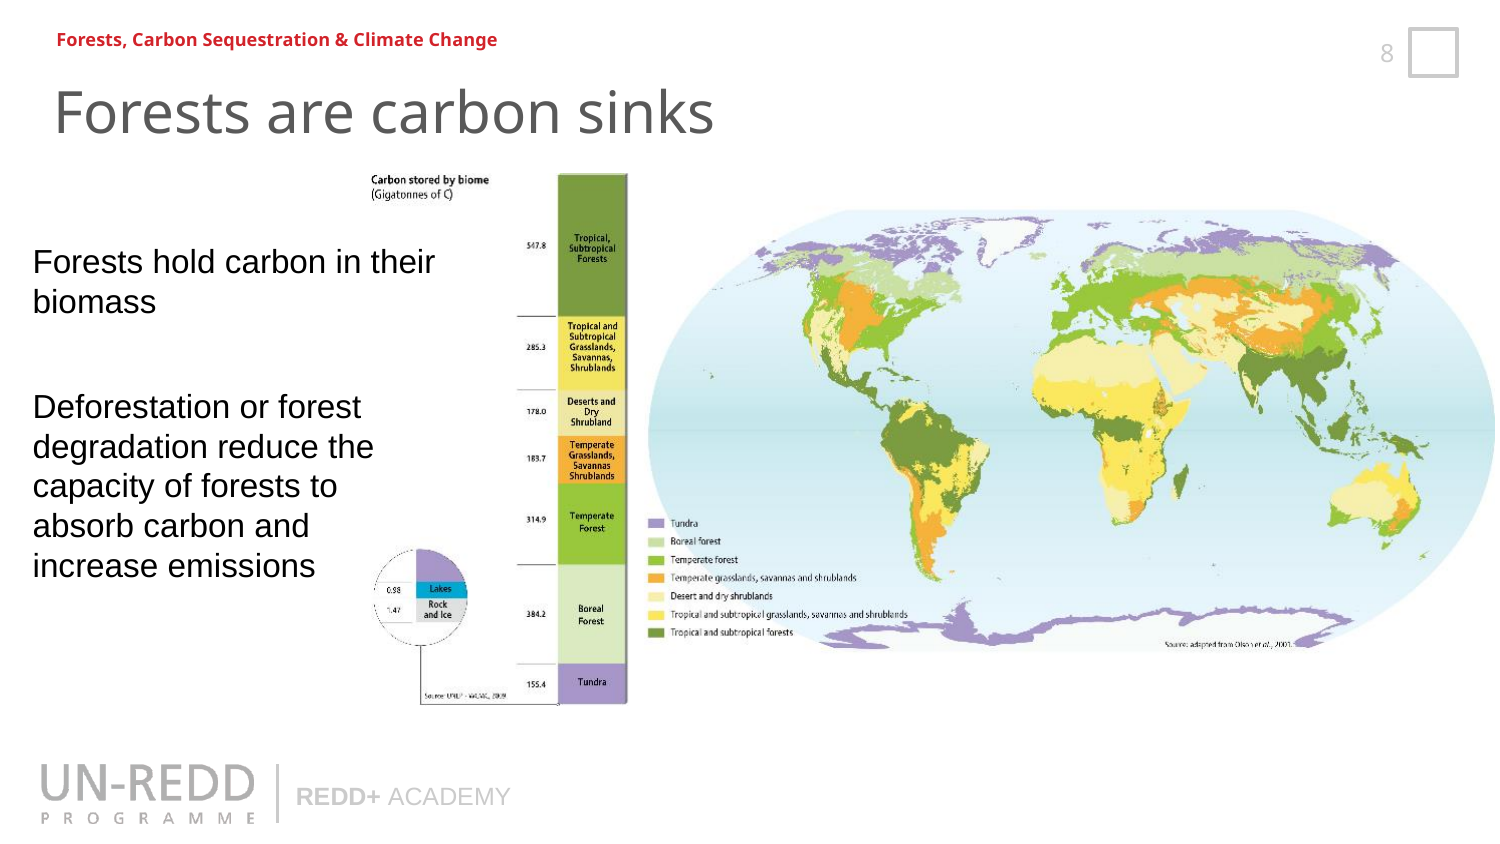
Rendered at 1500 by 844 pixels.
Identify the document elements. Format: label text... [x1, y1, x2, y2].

list Forests are carbon sinks [38, 67, 1317, 210]
picture [41, 764, 254, 824]
list Forests hold carbon in their biomass Deforestation or forest degradation reduce the capacity of forests to absorb carbon and increase emissions [17, 232, 366, 635]
picture [371, 173, 1495, 706]
list Forests, Carbon Sequestration & Climate Change [41, 20, 550, 68]
